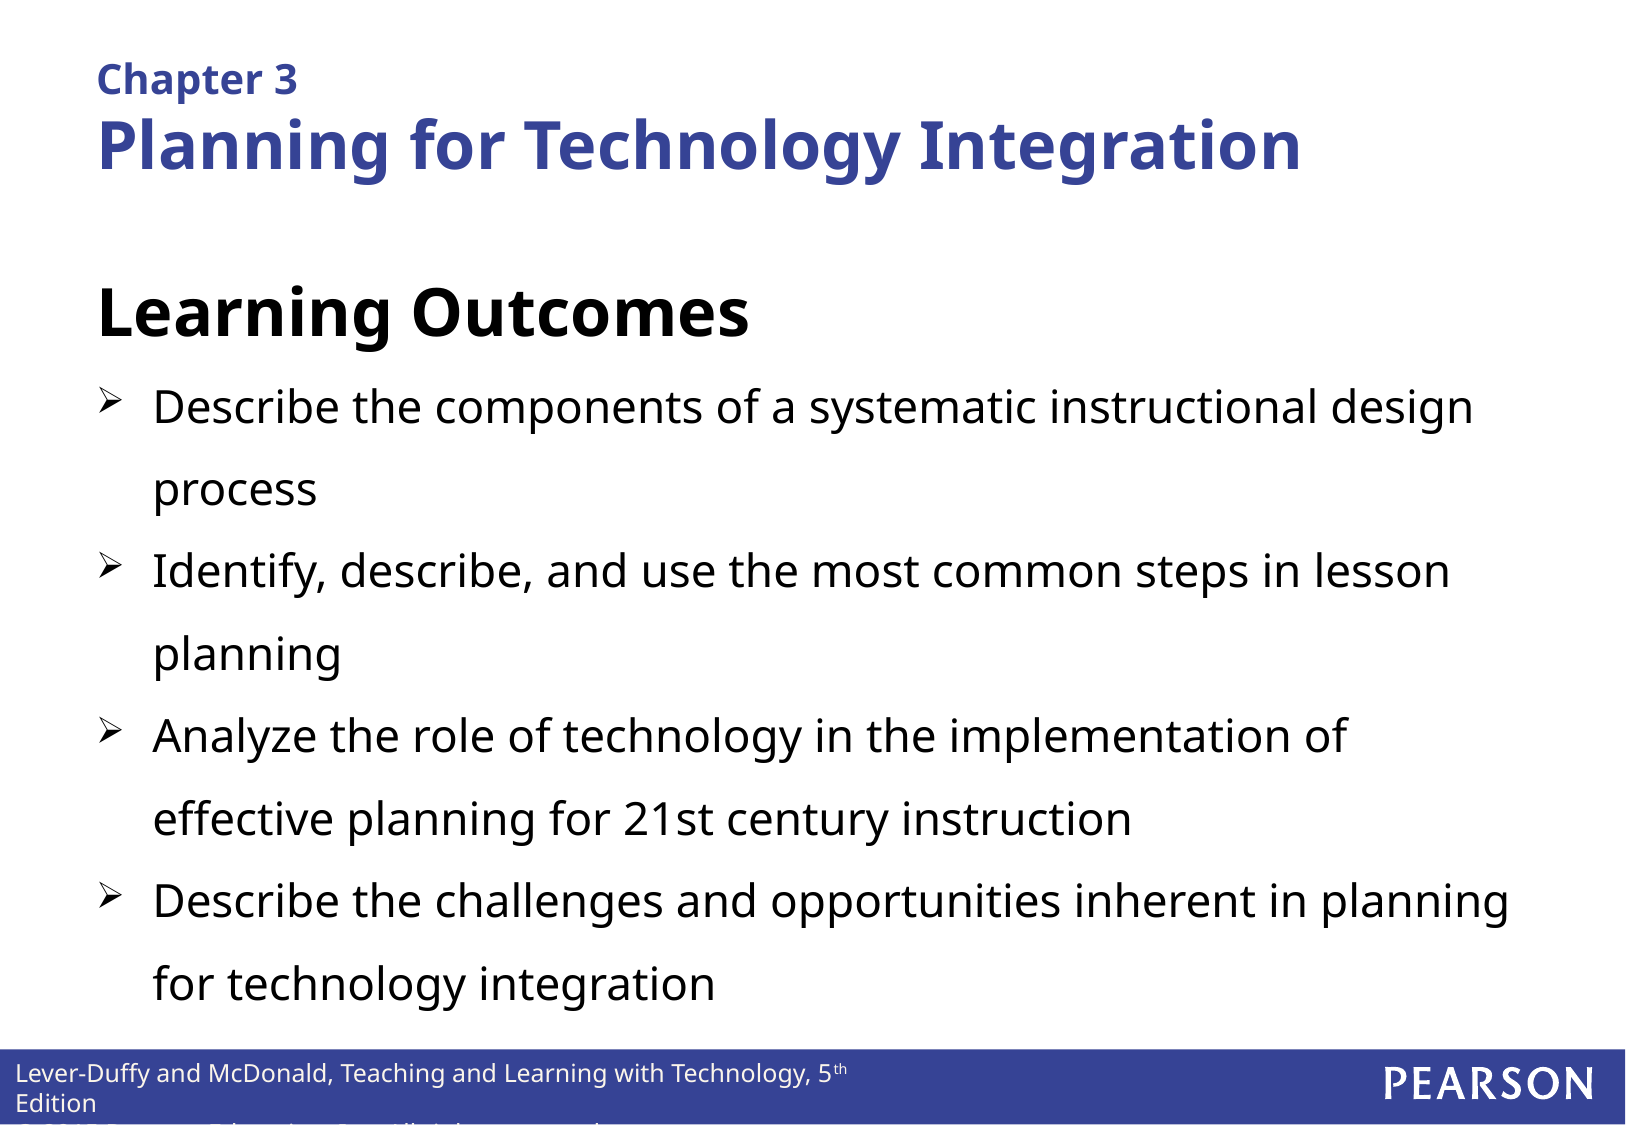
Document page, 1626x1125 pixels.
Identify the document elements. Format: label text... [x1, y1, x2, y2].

list Learning Outcomes Describe the components of a systematic instructional design process Identify, describe, and use the most common steps in lesson planning Analyze the role of technology in the implementation of effective planning for 21st century instruction Describe the challenges and opportunities inherent in planning for technology integration [81, 262, 1544, 1005]
title Chapter 3 Planning for Technology Integration [81, 45, 1544, 233]
